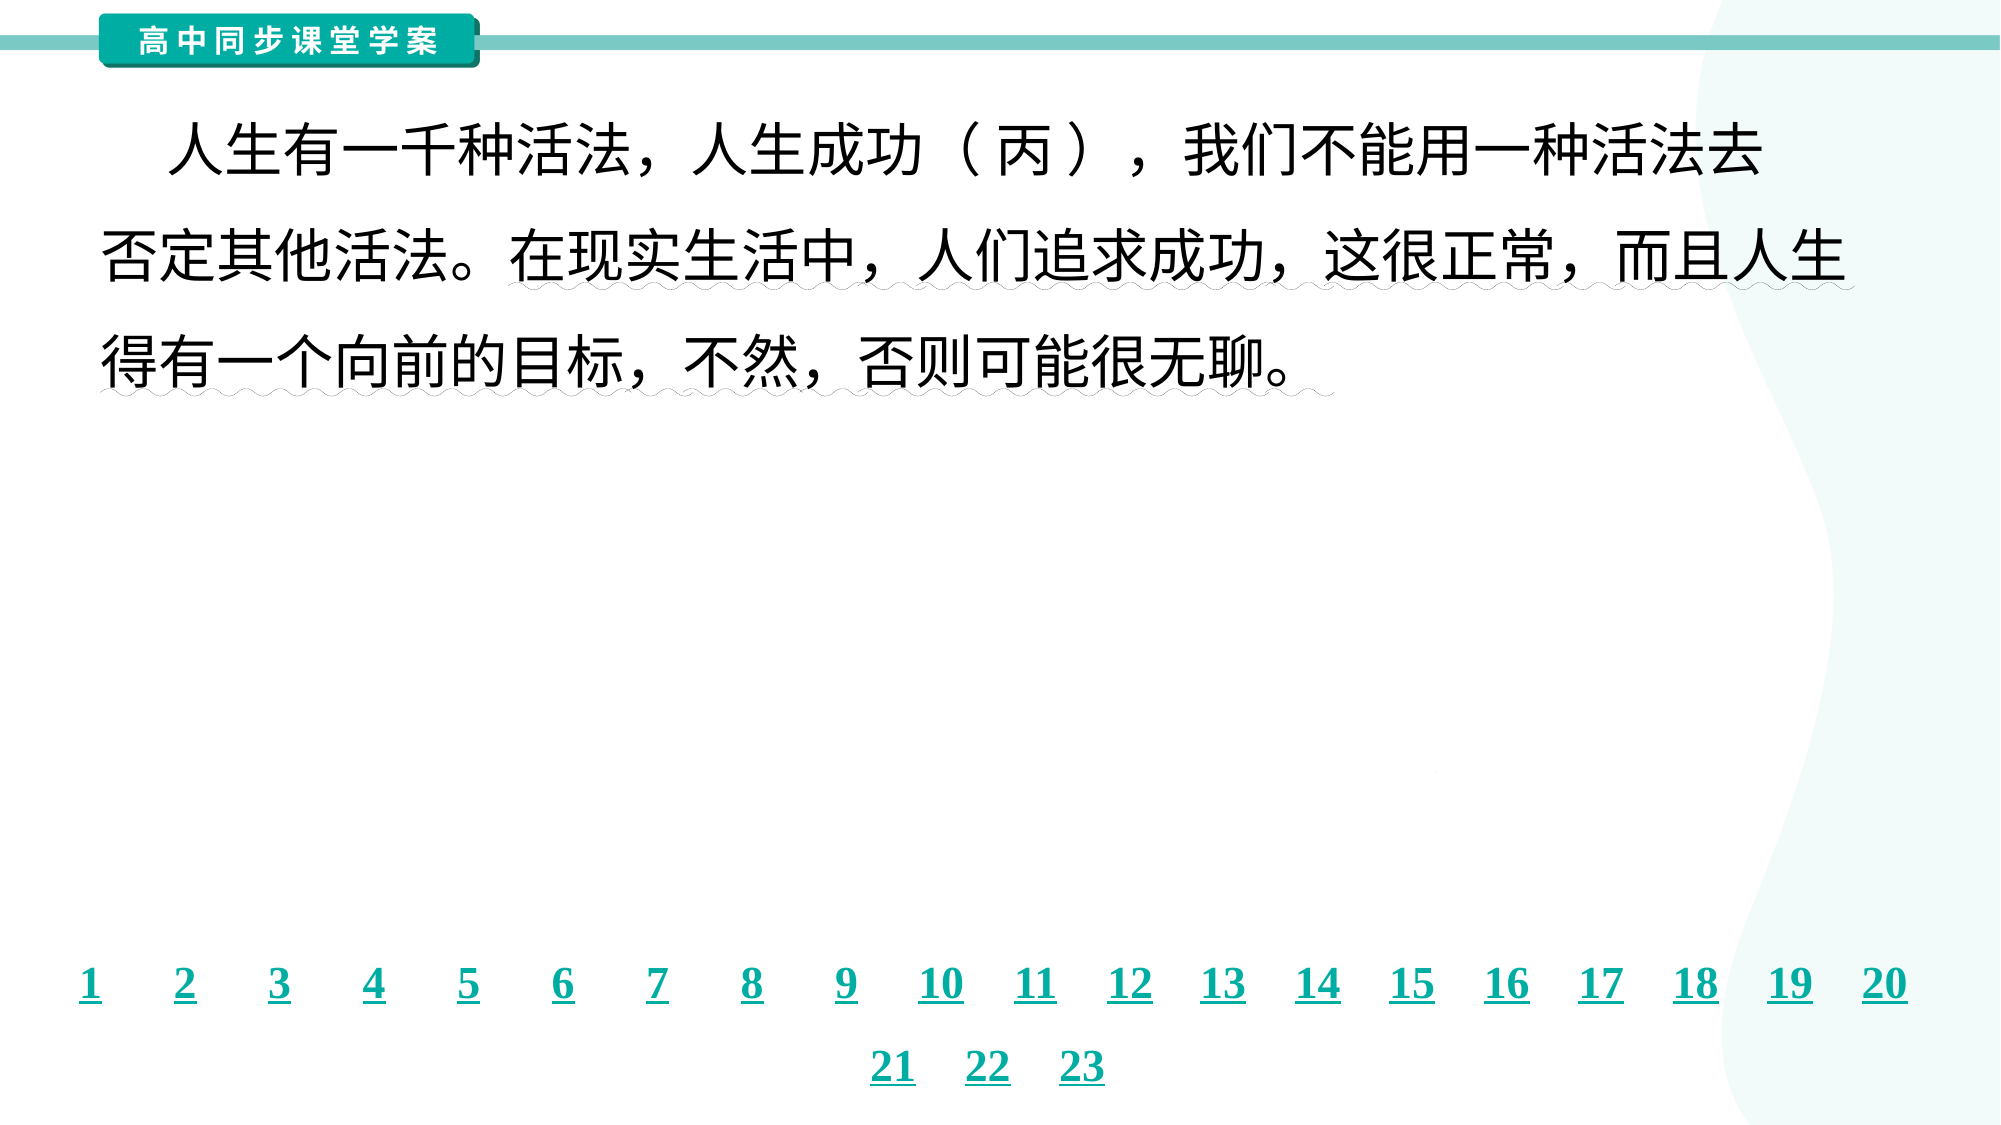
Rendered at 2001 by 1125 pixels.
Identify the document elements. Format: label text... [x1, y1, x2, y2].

picture [0, 0, 2000, 1125]
text_box 人生有一千种活法，人生成功（ 丙 ），我们不能用一种活法去 否定其他活法。在现实生活中，人们追求成功，这很正常，而且人生 得有一个向前的目标，不然，否则可能很无聊。 [100, 76, 1899, 396]
